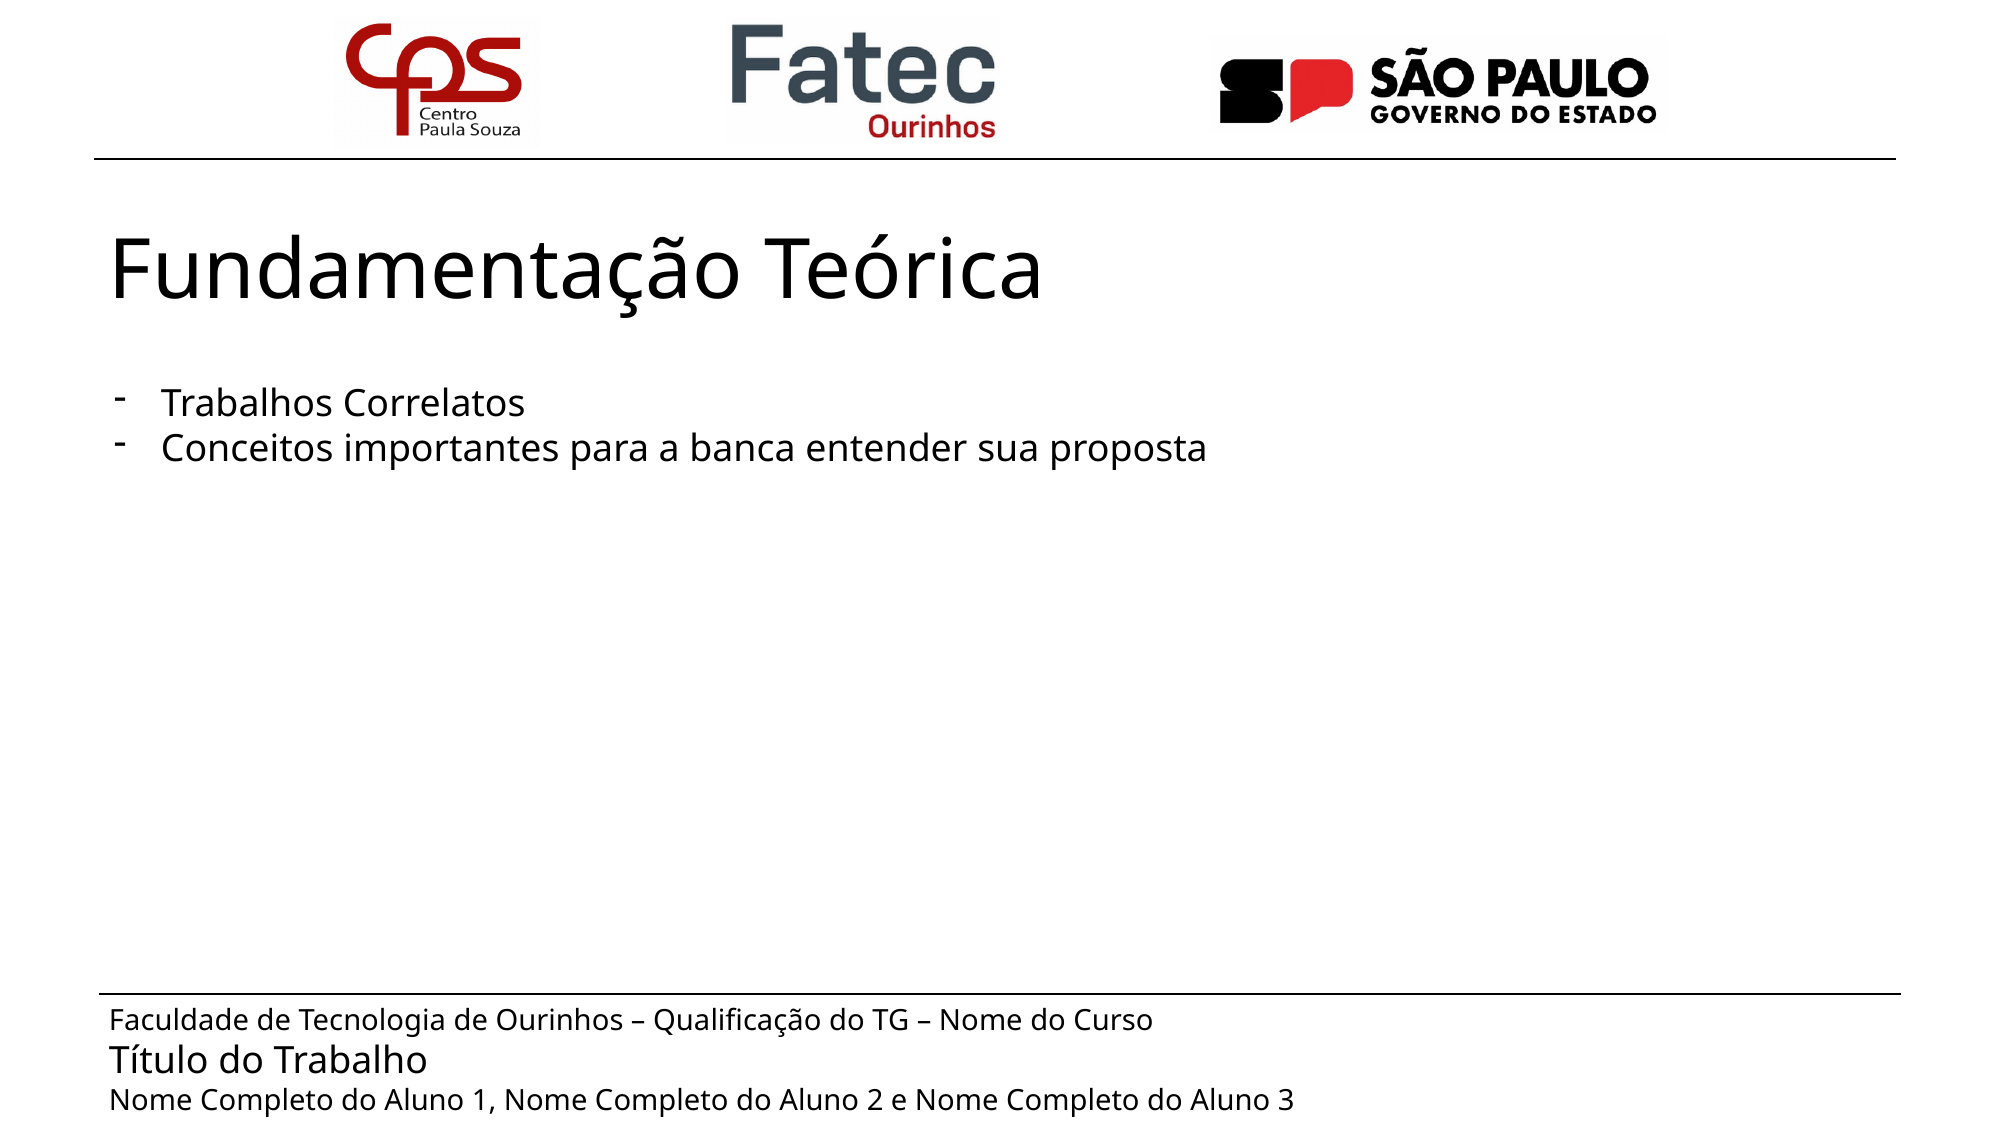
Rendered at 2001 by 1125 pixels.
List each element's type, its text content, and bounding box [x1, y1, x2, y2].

text_box Fundamentação Teórica [94, 207, 1896, 323]
text_box Faculdade de Tecnologia de Ourinhos – Qualificação do TG – Nome do Curso Título do Trabalho Nome Completo do Aluno 1, Nome Completo do Aluno 2 e Nome Completo do Aluno 3 [94, 994, 1896, 1124]
picture [332, 17, 540, 148]
text_box Trabalhos Correlatos Conceitos importantes para a banca entender sua proposta [99, 371, 1419, 477]
picture [1208, 35, 1668, 133]
picture [724, 17, 1001, 143]
